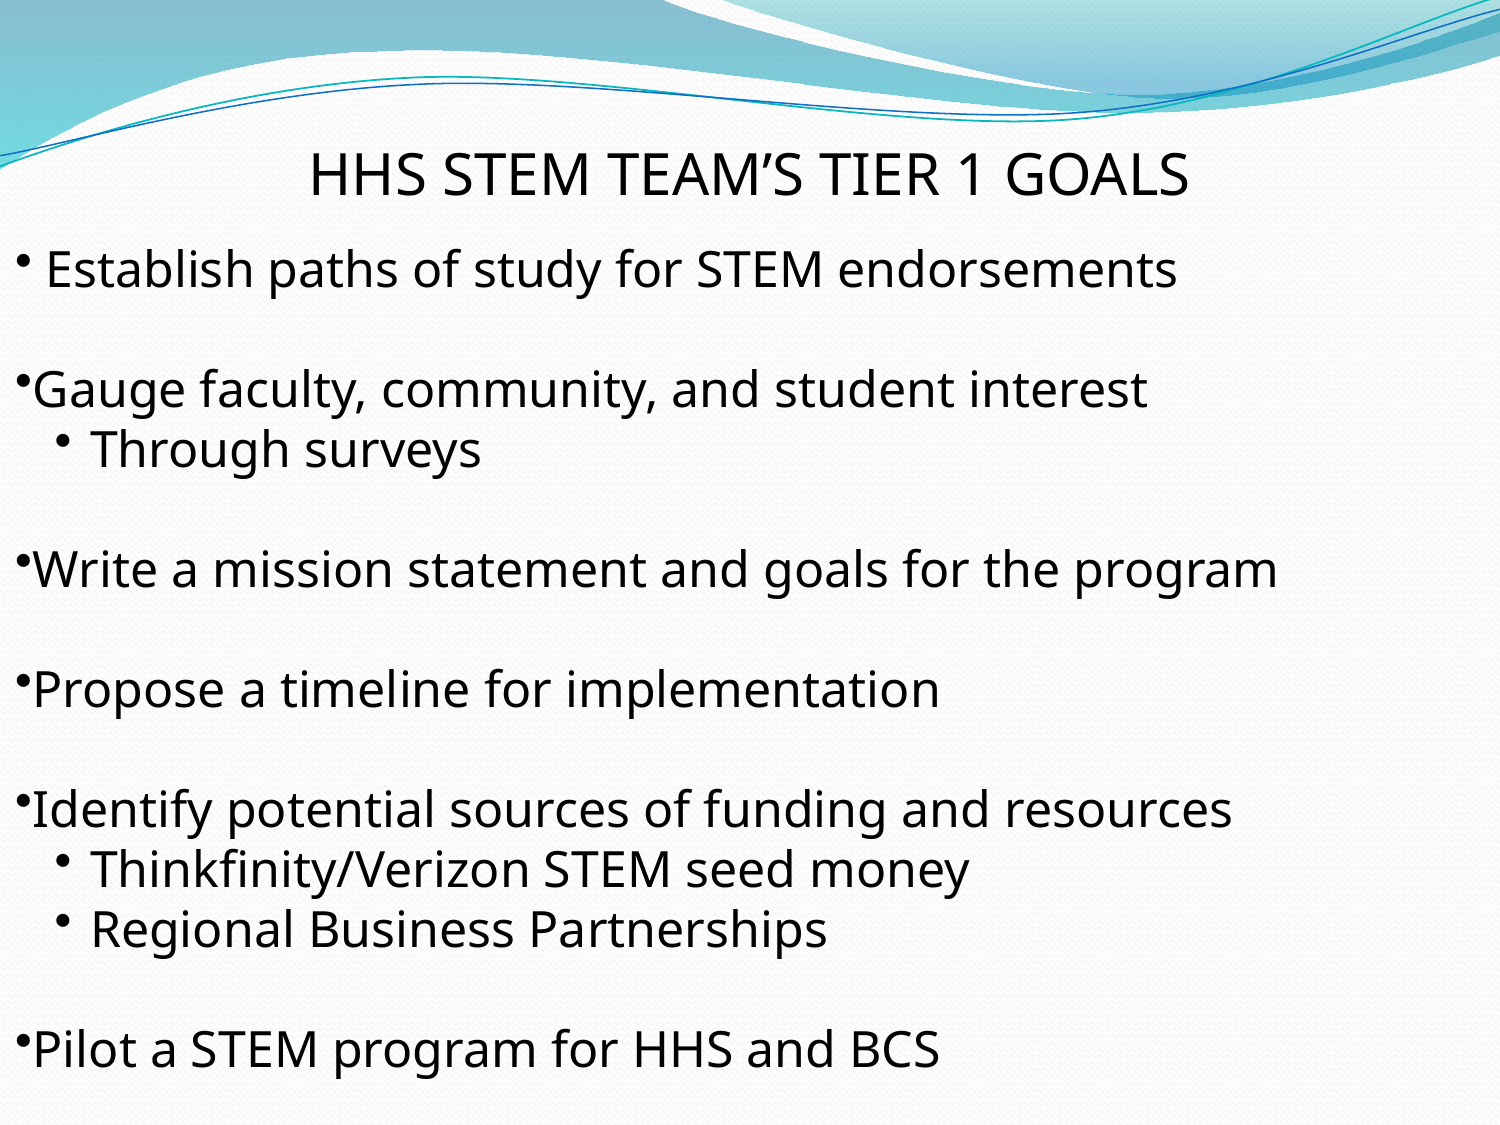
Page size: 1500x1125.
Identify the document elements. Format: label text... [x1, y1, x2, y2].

text_box HHS STEM TEAM’S TIER 1 GOALS Establish paths of study for STEM endorsements Gauge faculty, community, and student interest Through surveys Write a mission statement and goals for the program Propose a timeline for implementation Identify potential sources of funding and resources Thinkfinity/Verizon STEM seed money Regional Business Partnerships Pilot a STEM program for HHS and BCS [0, 129, 1500, 1085]
